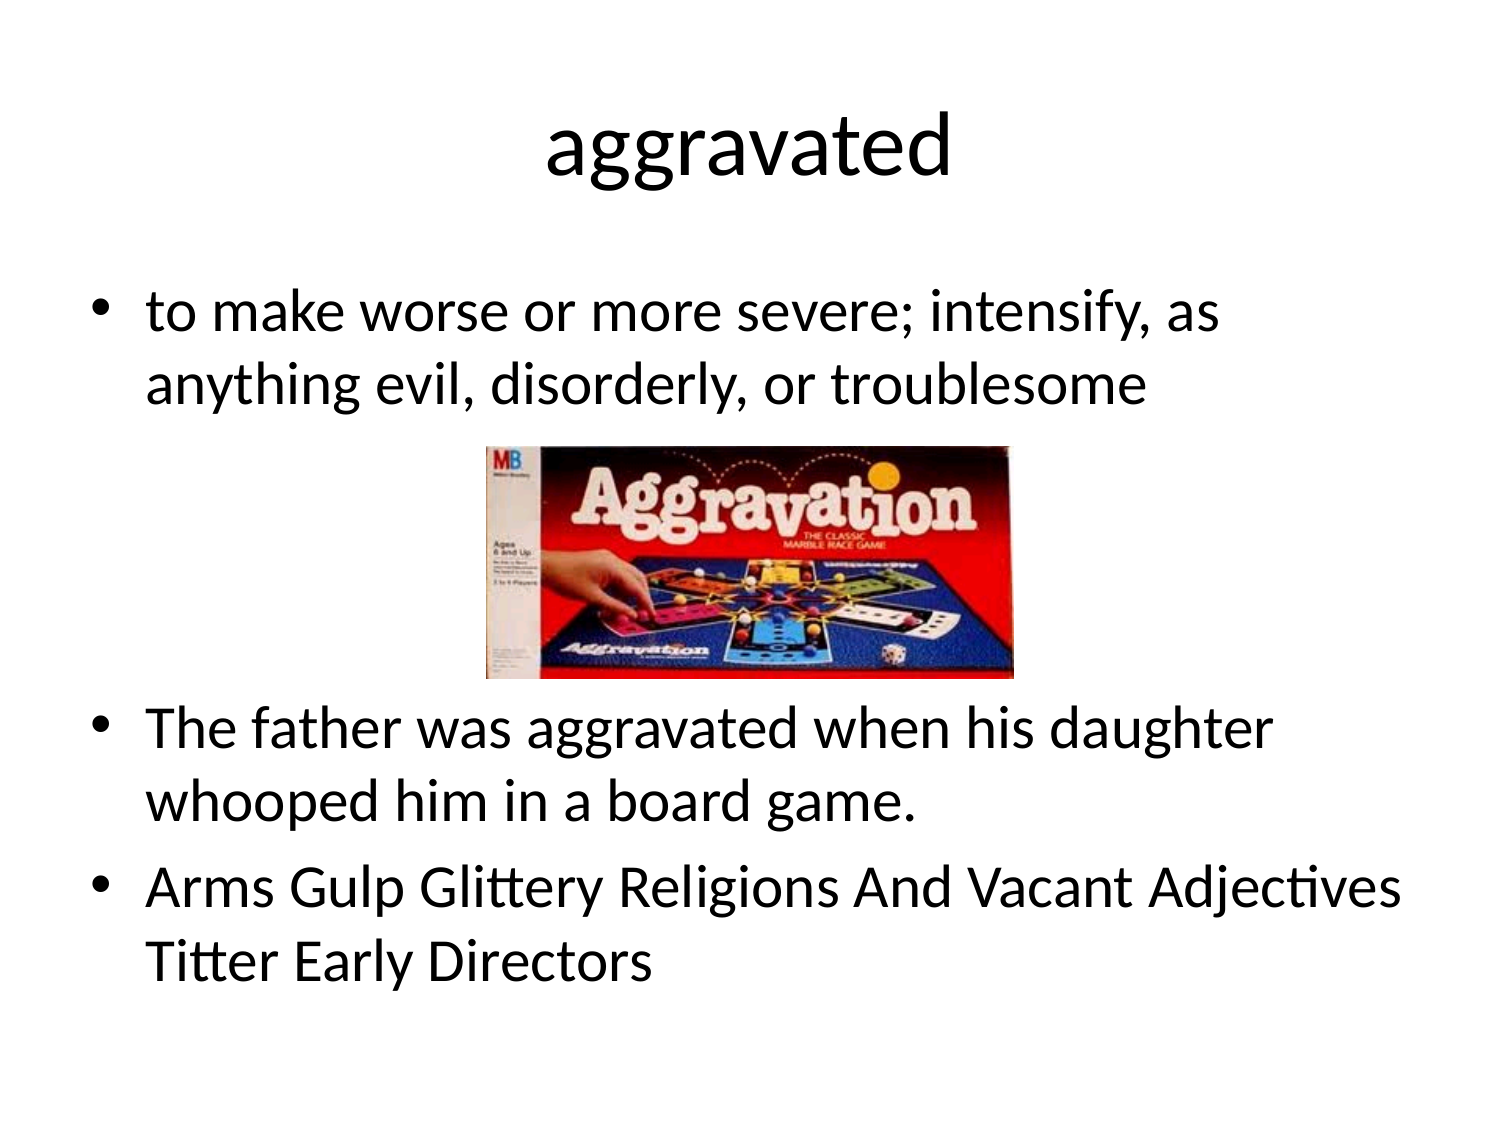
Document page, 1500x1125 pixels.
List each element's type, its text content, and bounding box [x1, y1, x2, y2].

picture [486, 445, 1014, 680]
list to make worse or more severe; intensify, as anything evil, disorderly, or troublesome The father was aggravated when his daughter whooped him in a board game. Arms Gulp Glittery Religions And Vacant Adjectives Titter Early Directors [75, 262, 1425, 1005]
title aggravated [75, 45, 1425, 233]
